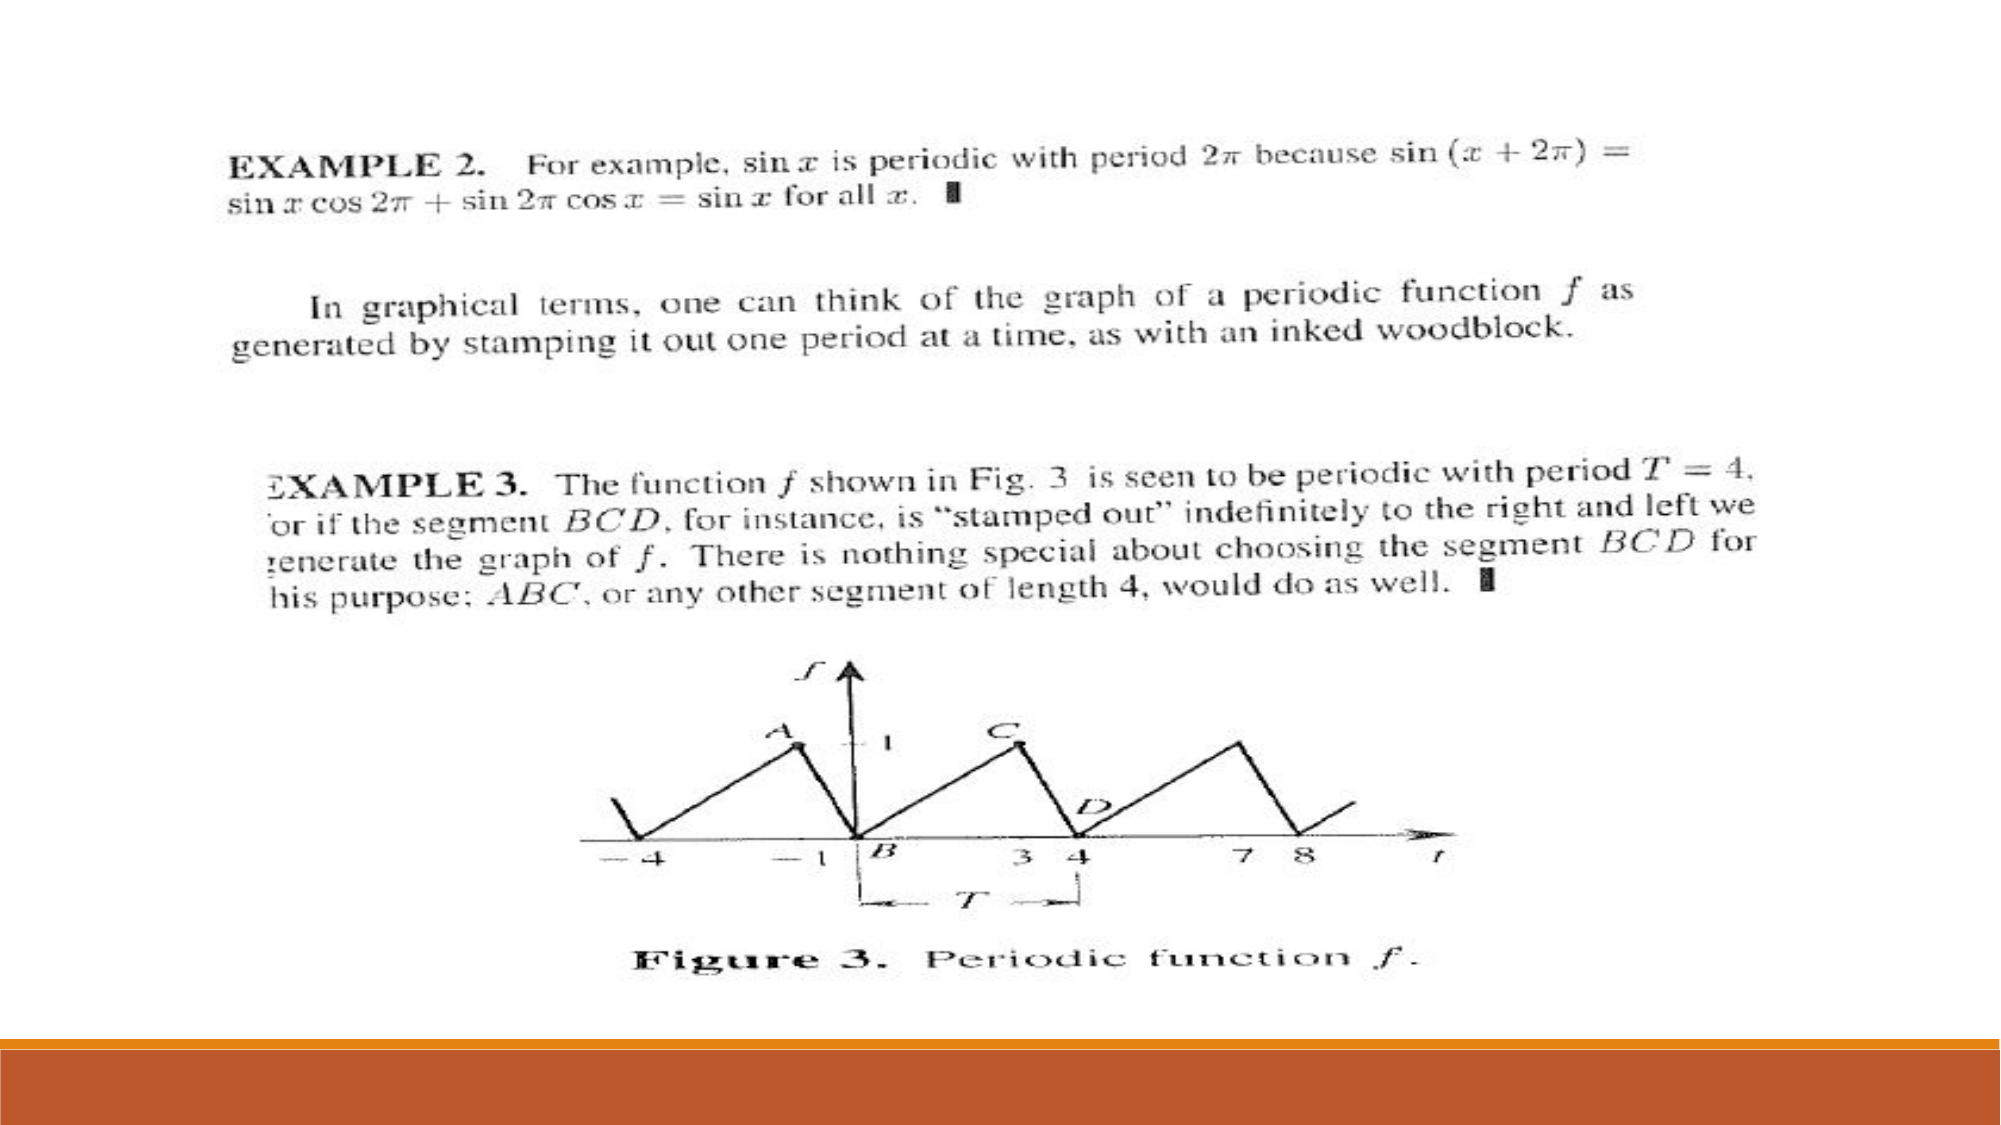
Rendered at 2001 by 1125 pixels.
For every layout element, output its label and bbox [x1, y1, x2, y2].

picture [140, 105, 1899, 999]
